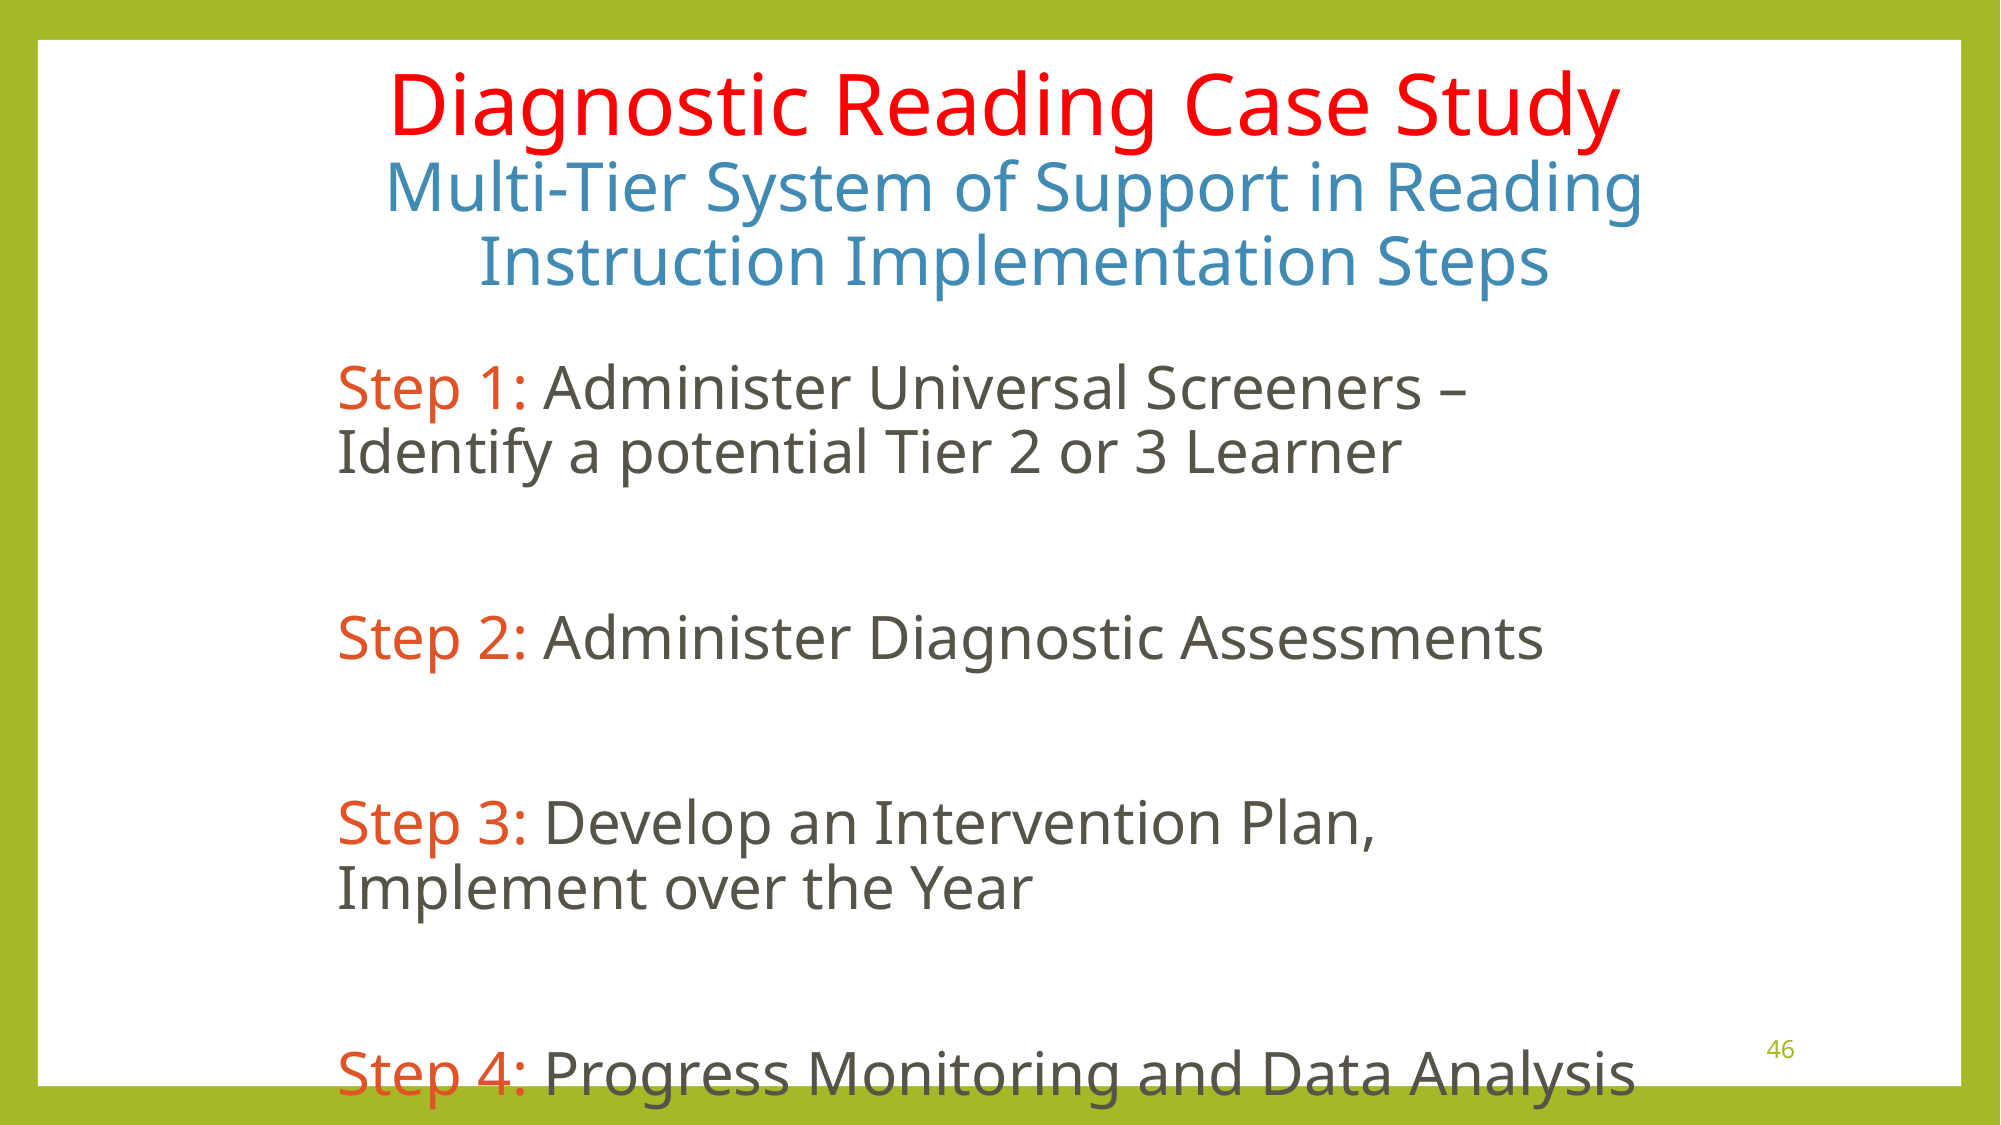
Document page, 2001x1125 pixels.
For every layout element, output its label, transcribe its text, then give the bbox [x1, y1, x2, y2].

slide_number 46 [1530, 1020, 1811, 1081]
list Step 1: Administer Universal Screeners – Identify a potential Tier 2 or 3 Learner Step 2: Administer Diagnostic Assessments Step 3: Develop an Intervention Plan, Implement over the Year Step 4: Progress Monitoring and Data Analysis [322, 350, 1660, 1125]
title Diagnostic Reading Case Study Multi-Tier System of Support in Reading Instruction Implementation Steps [322, 51, 1710, 310]
